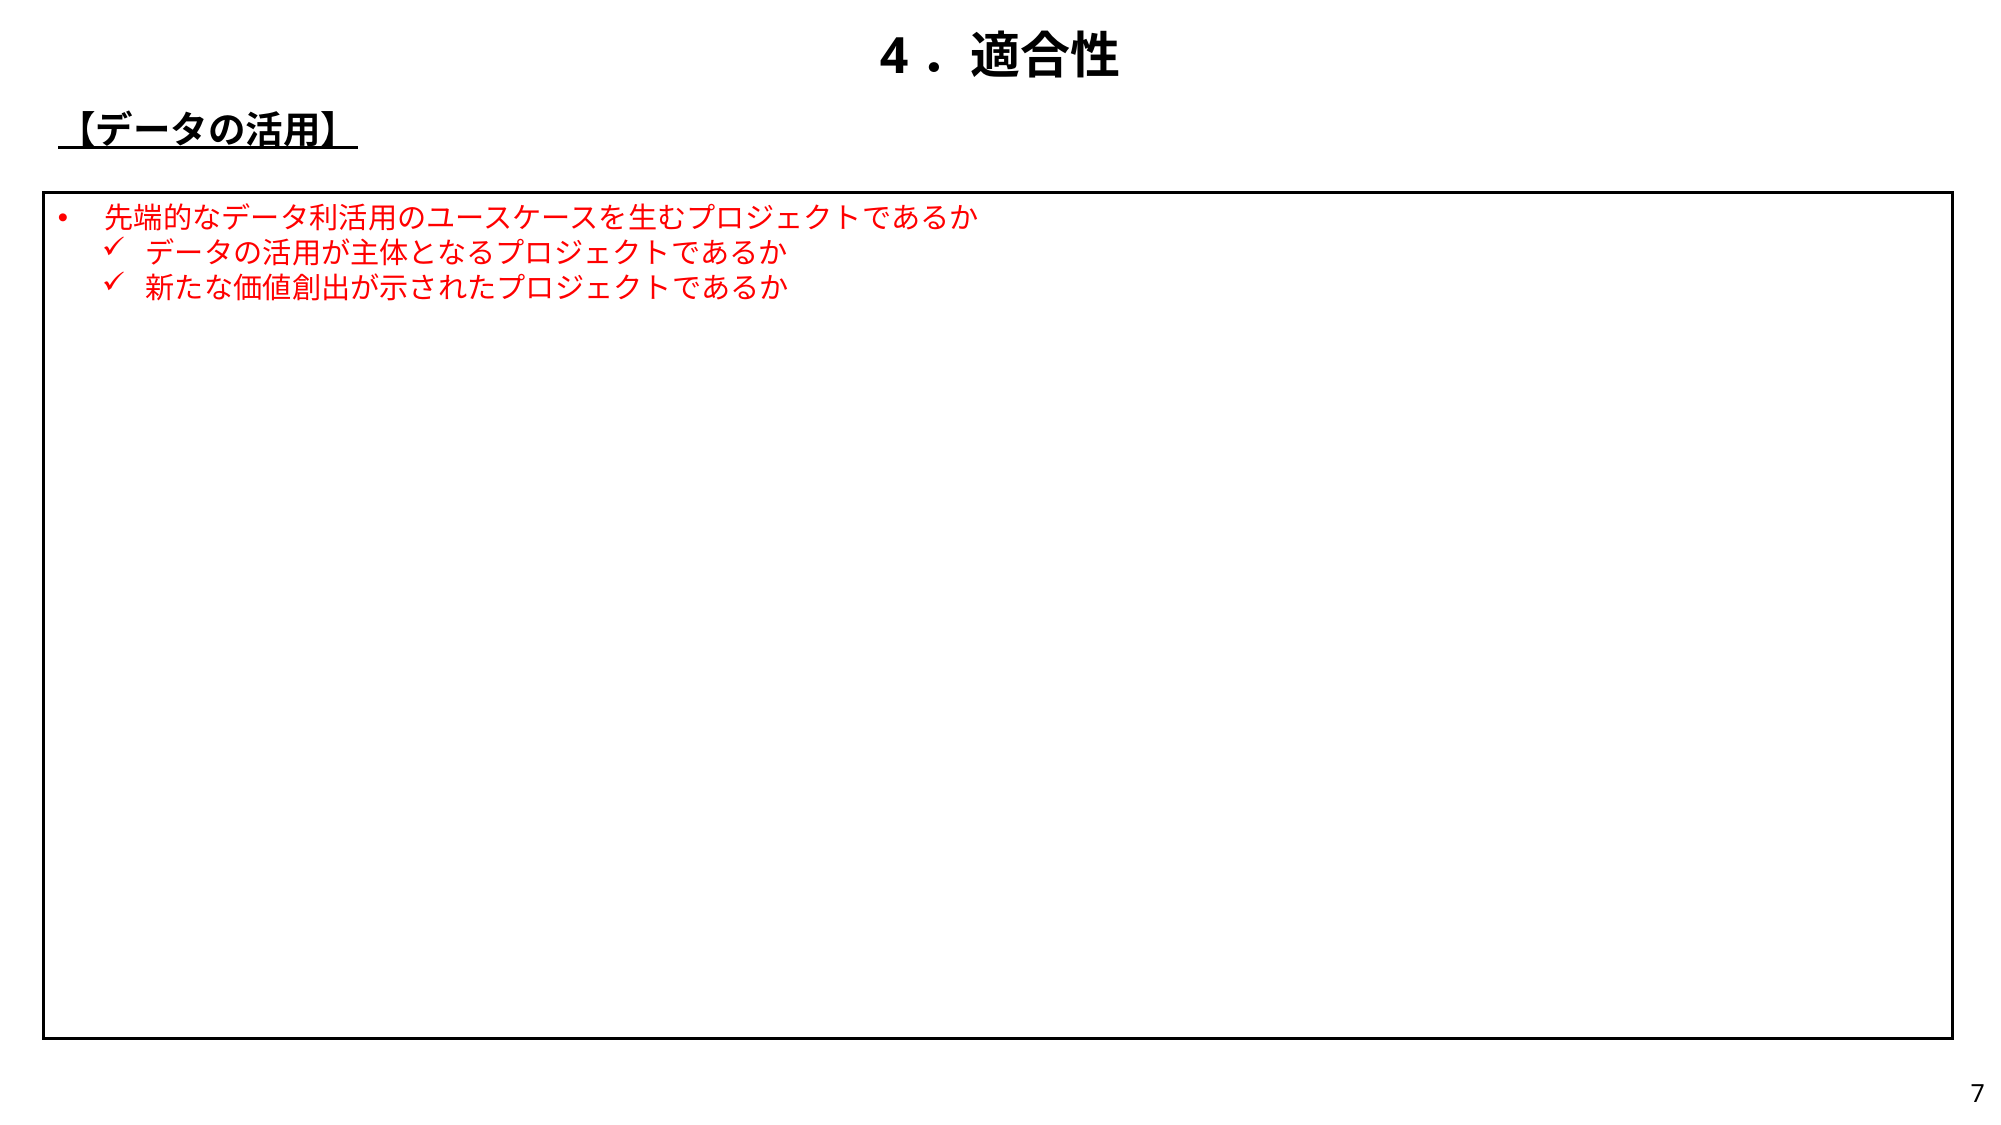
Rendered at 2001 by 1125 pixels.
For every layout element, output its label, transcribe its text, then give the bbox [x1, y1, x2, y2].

text_box 【データの活用】 [43, 103, 1580, 159]
text_box 6 [1634, 1065, 2000, 1125]
text_box 先端的なデータ利活用のユースケースを生むプロジェクトであるか データの活用が主体となるプロジェクトであるか 新たな価値創出が示されたプロジェクトであるか [42, 191, 1953, 1039]
title 4．適合性 [187, 11, 1813, 104]
